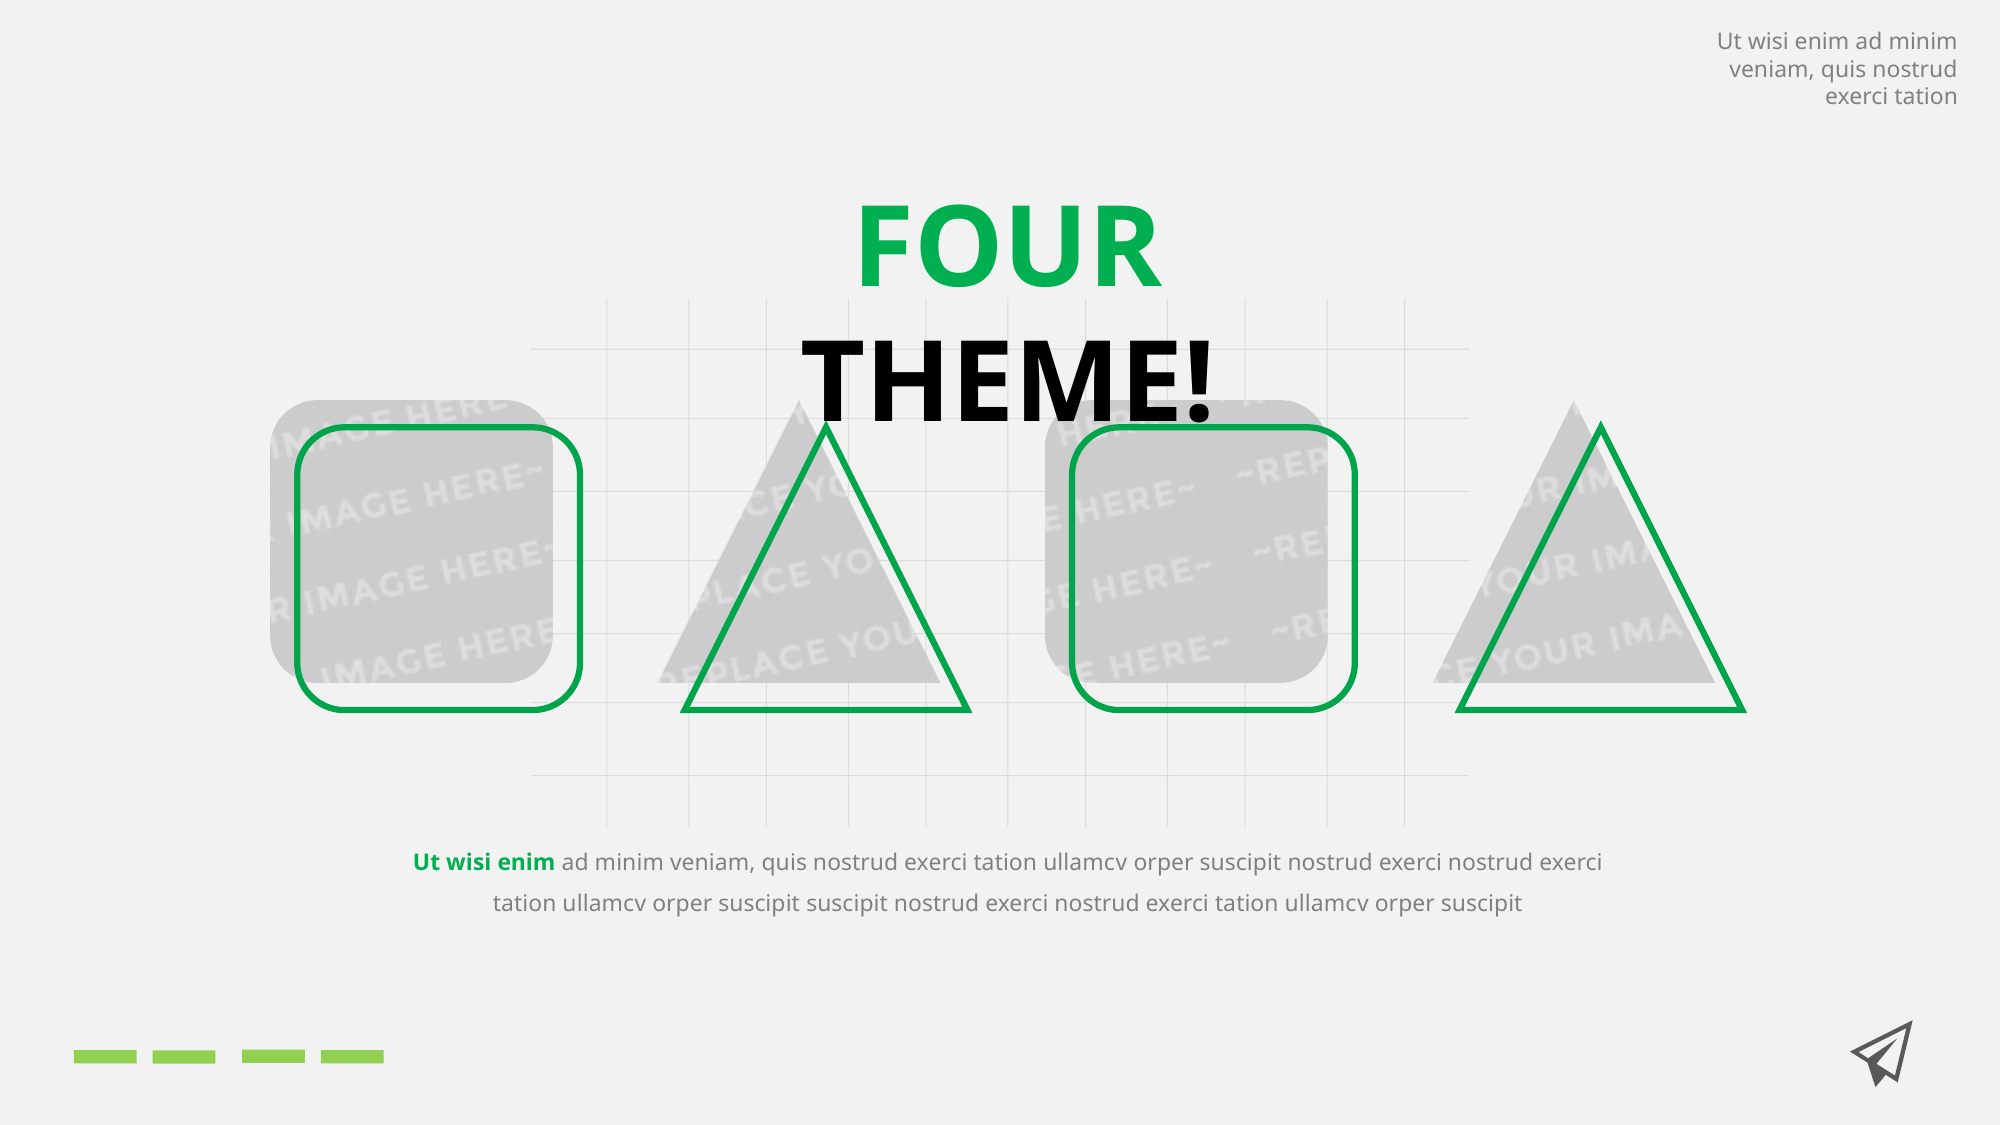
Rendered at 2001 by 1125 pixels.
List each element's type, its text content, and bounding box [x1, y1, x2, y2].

text_box [241, 1049, 306, 1064]
picture [657, 451, 812, 683]
text_box Ut wisi enim ad minim veniam, quis nostrud exerci tation [1664, 19, 1973, 117]
text_box [320, 1049, 385, 1064]
text_box Ut wisi enim ad minim veniam, quis nostrud exerci tation ullamcv orper suscipit nostrud exerci nostrud exerci tation ullamcv orper suscipit suscipit nostrud exerci nostrud exerci tation ullamcv orper suscipit [366, 826, 1649, 924]
text_box [1850, 1020, 1913, 1088]
text_box [1071, 426, 1356, 712]
text_box [1457, 425, 1744, 712]
text_box [296, 426, 582, 712]
picture [270, 400, 550, 680]
text_box [683, 425, 970, 712]
text_box FOUR THEME! [617, 166, 1399, 451]
picture [1045, 451, 1076, 679]
text_box [73, 1049, 138, 1064]
picture [1432, 400, 1593, 683]
text_box [152, 1049, 216, 1065]
